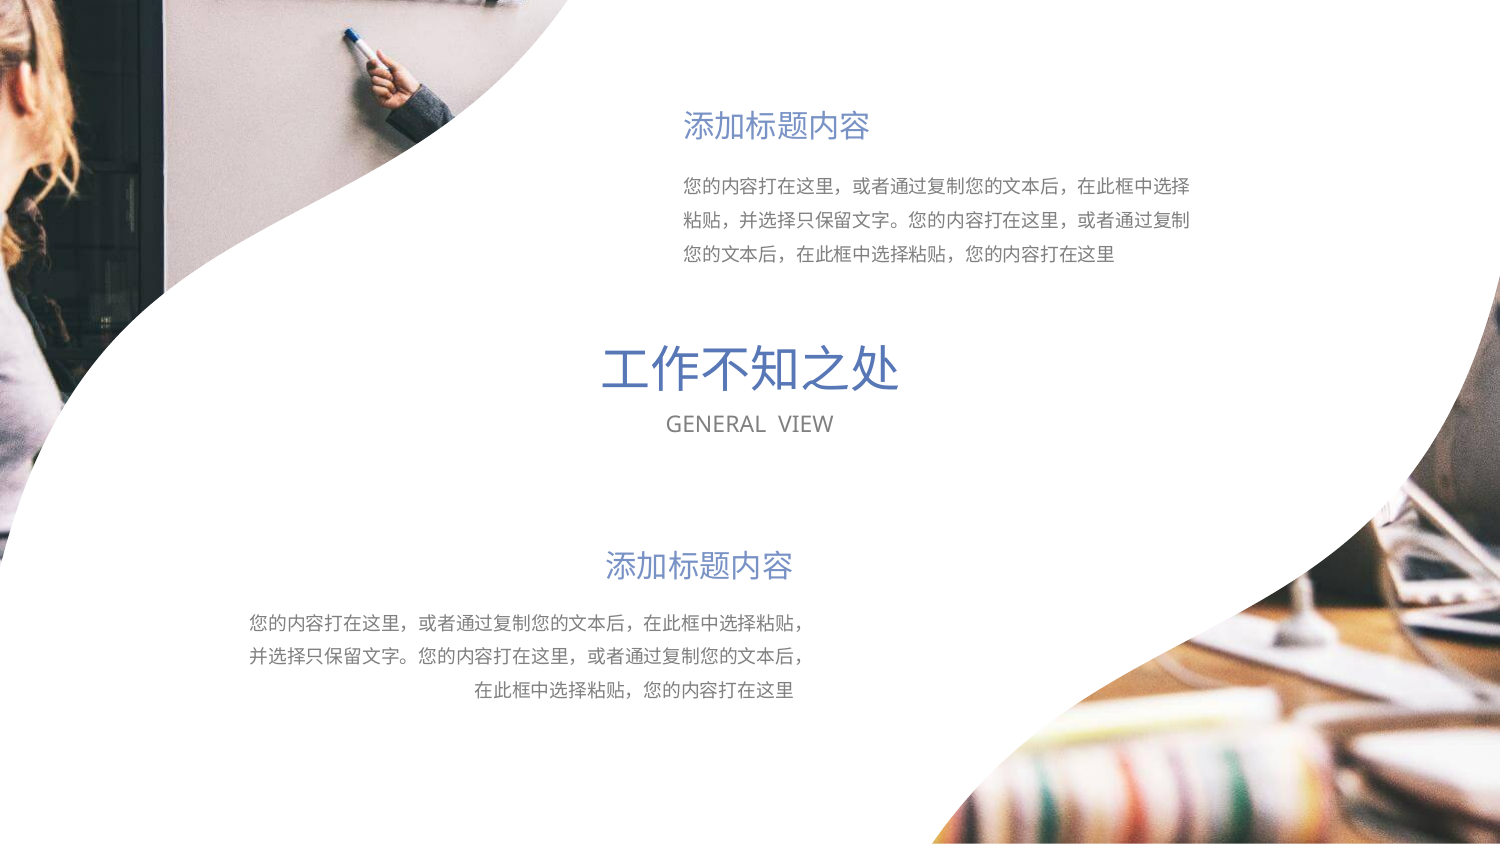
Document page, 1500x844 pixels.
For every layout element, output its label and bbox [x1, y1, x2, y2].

text_box [555, 329, 945, 445]
picture [0, 0, 1500, 844]
